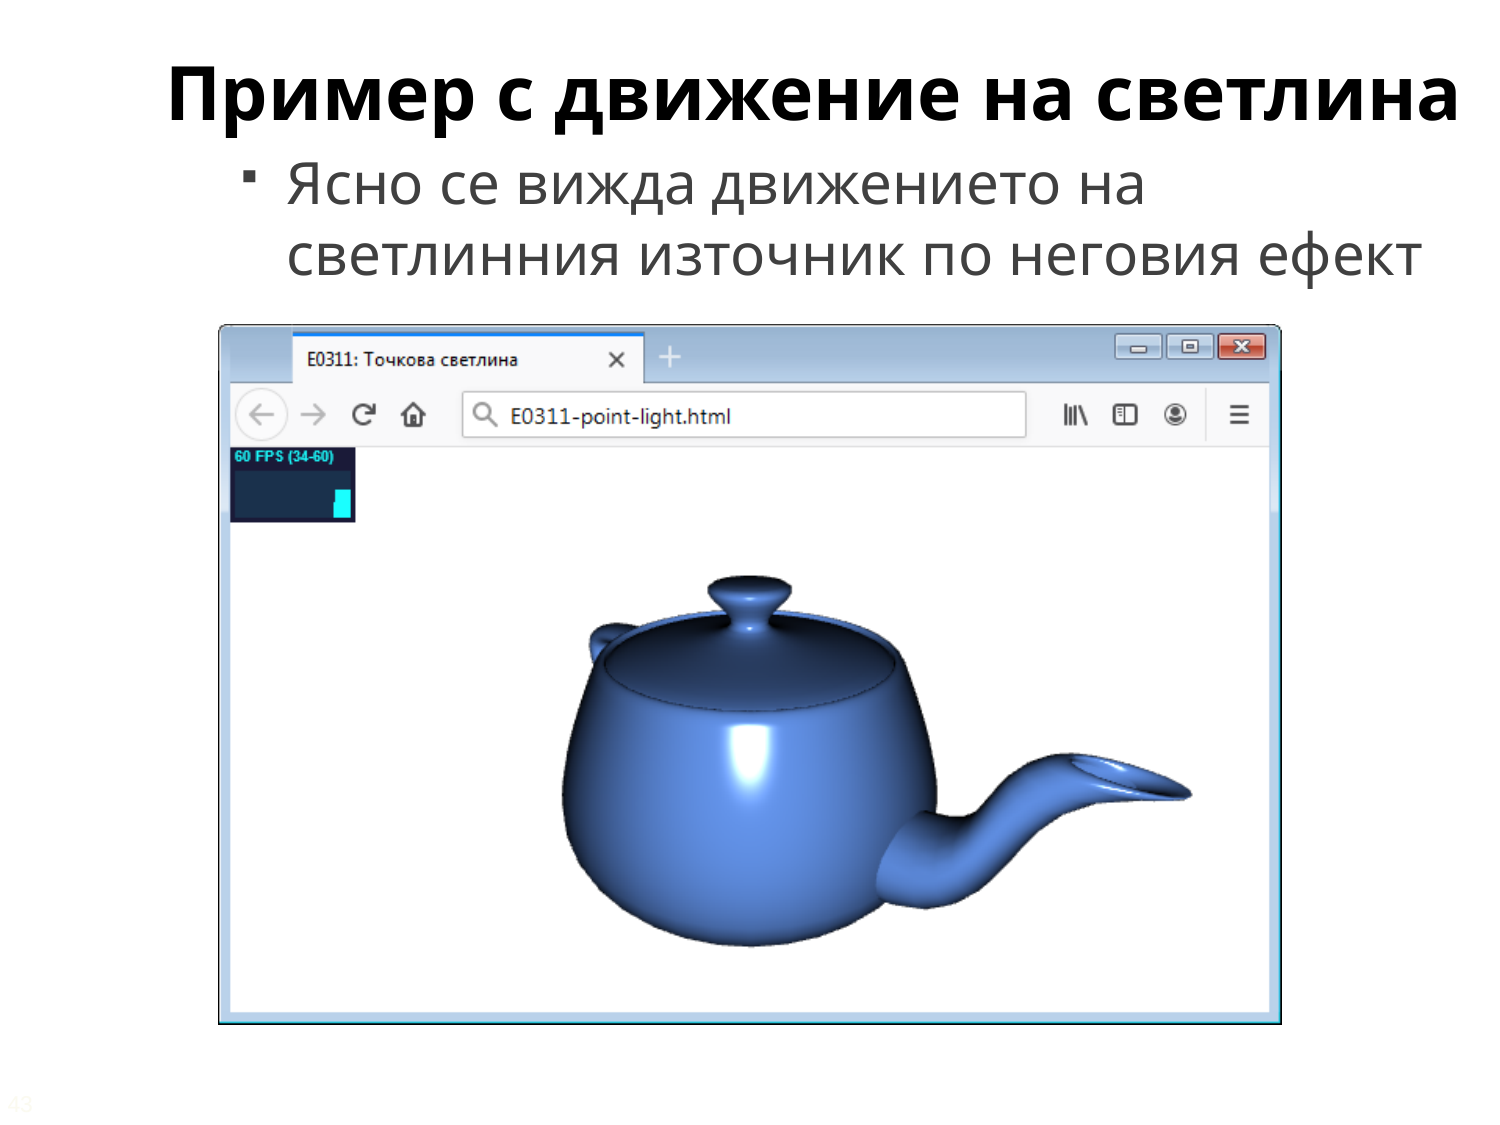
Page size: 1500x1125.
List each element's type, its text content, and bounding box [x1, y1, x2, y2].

list Пример с движение на светлина Ясно се вижда движението на светлинния източник по неговия ефект [150, 37, 1488, 1113]
picture [218, 324, 1282, 1026]
